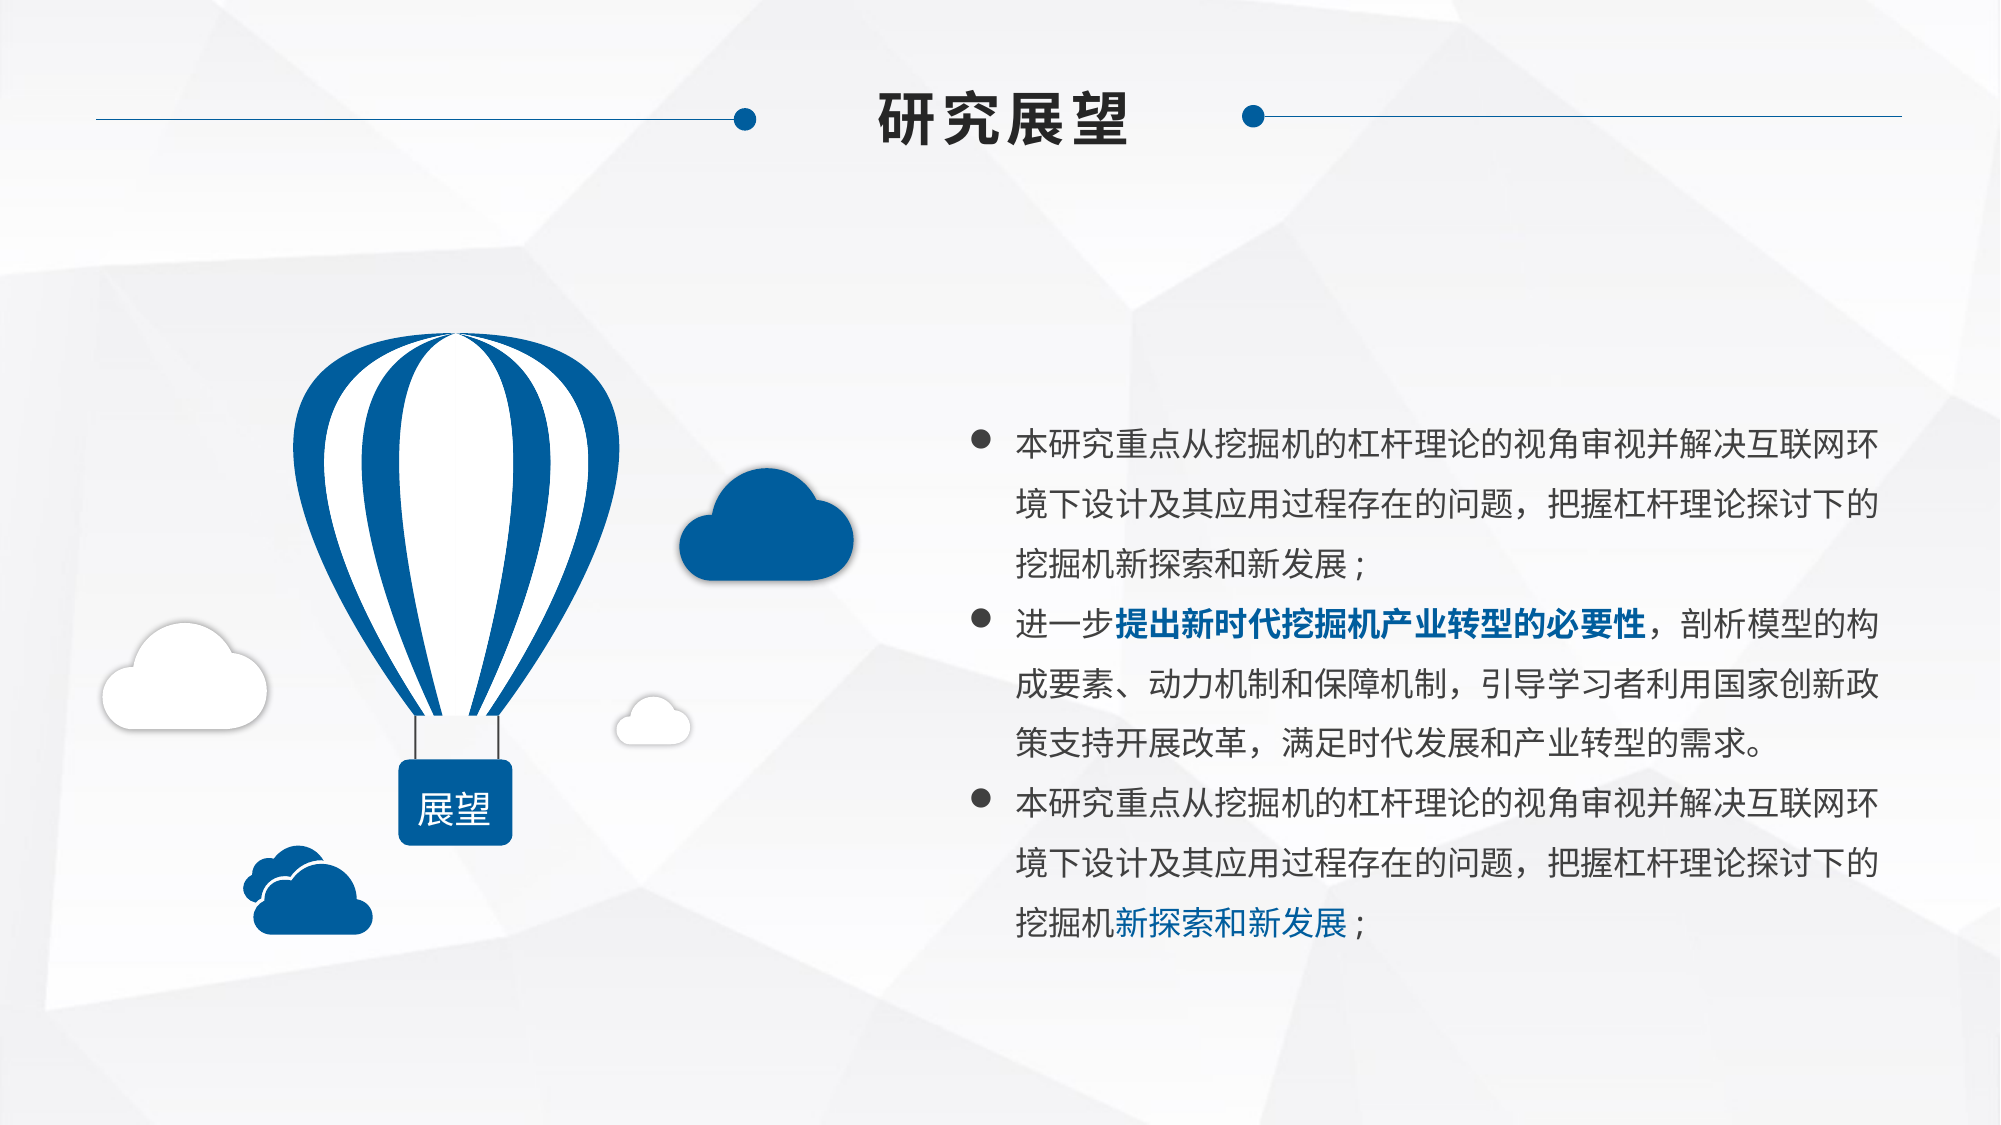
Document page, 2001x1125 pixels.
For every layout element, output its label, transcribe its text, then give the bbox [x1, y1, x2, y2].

text_box 研究展望 [863, 74, 1145, 160]
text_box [96, 108, 757, 131]
text_box [102, 672, 115, 723]
text_box 本研究重点从挖掘机的杠杆理论的视角审视并解决互联网环境下设计及其应用过程存在的问题，把握杠杆理论探讨下的挖掘机新探索和新发展; 进一步提出新时代挖掘机产业转型的必要性，剖析模型的构成要素、动力机制和保障机制，引导学习者利用国家创新政策支持开展改革，满足时代发展和产业转型的需求。 本研究重点从挖掘机的杠杆理论的视角审视并解决互联网环境下设计及其应用过程存在的问题，把握杠杆理论探讨下的挖掘机新探索和新发展; [953, 395, 1918, 950]
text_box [243, 845, 373, 935]
picture [0, 0, 2000, 1125]
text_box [115, 333, 798, 846]
text_box [798, 478, 854, 581]
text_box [1242, 104, 1903, 128]
